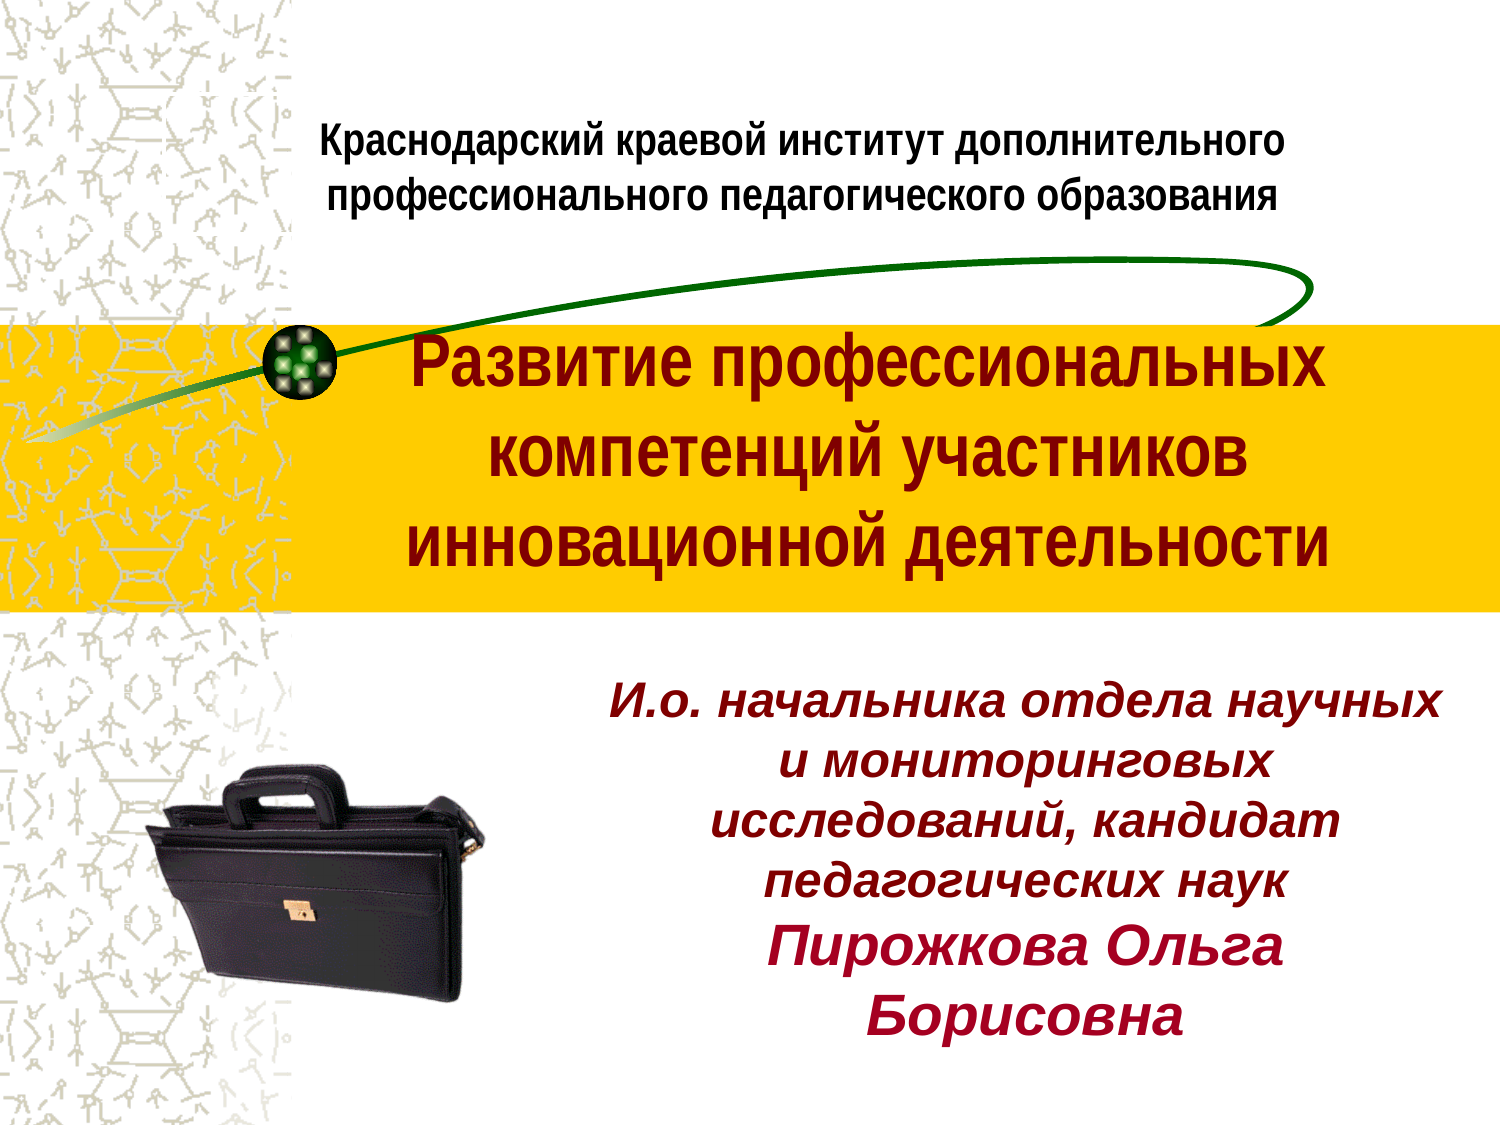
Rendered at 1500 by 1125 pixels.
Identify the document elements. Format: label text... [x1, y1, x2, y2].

picture [0, 0, 535, 1125]
text_box Краснодарский краевой институт дополнительного профессионального педагогического образования [162, 92, 1443, 236]
title Развитие профессиональных компетенций участников инновационной деятельности [287, 309, 1451, 584]
text_box И.о. начальника отдела научных и мониторинговых исследований, кандидат педагогических наук Пирожкова Ольга Борисовна [430, 660, 1459, 1125]
